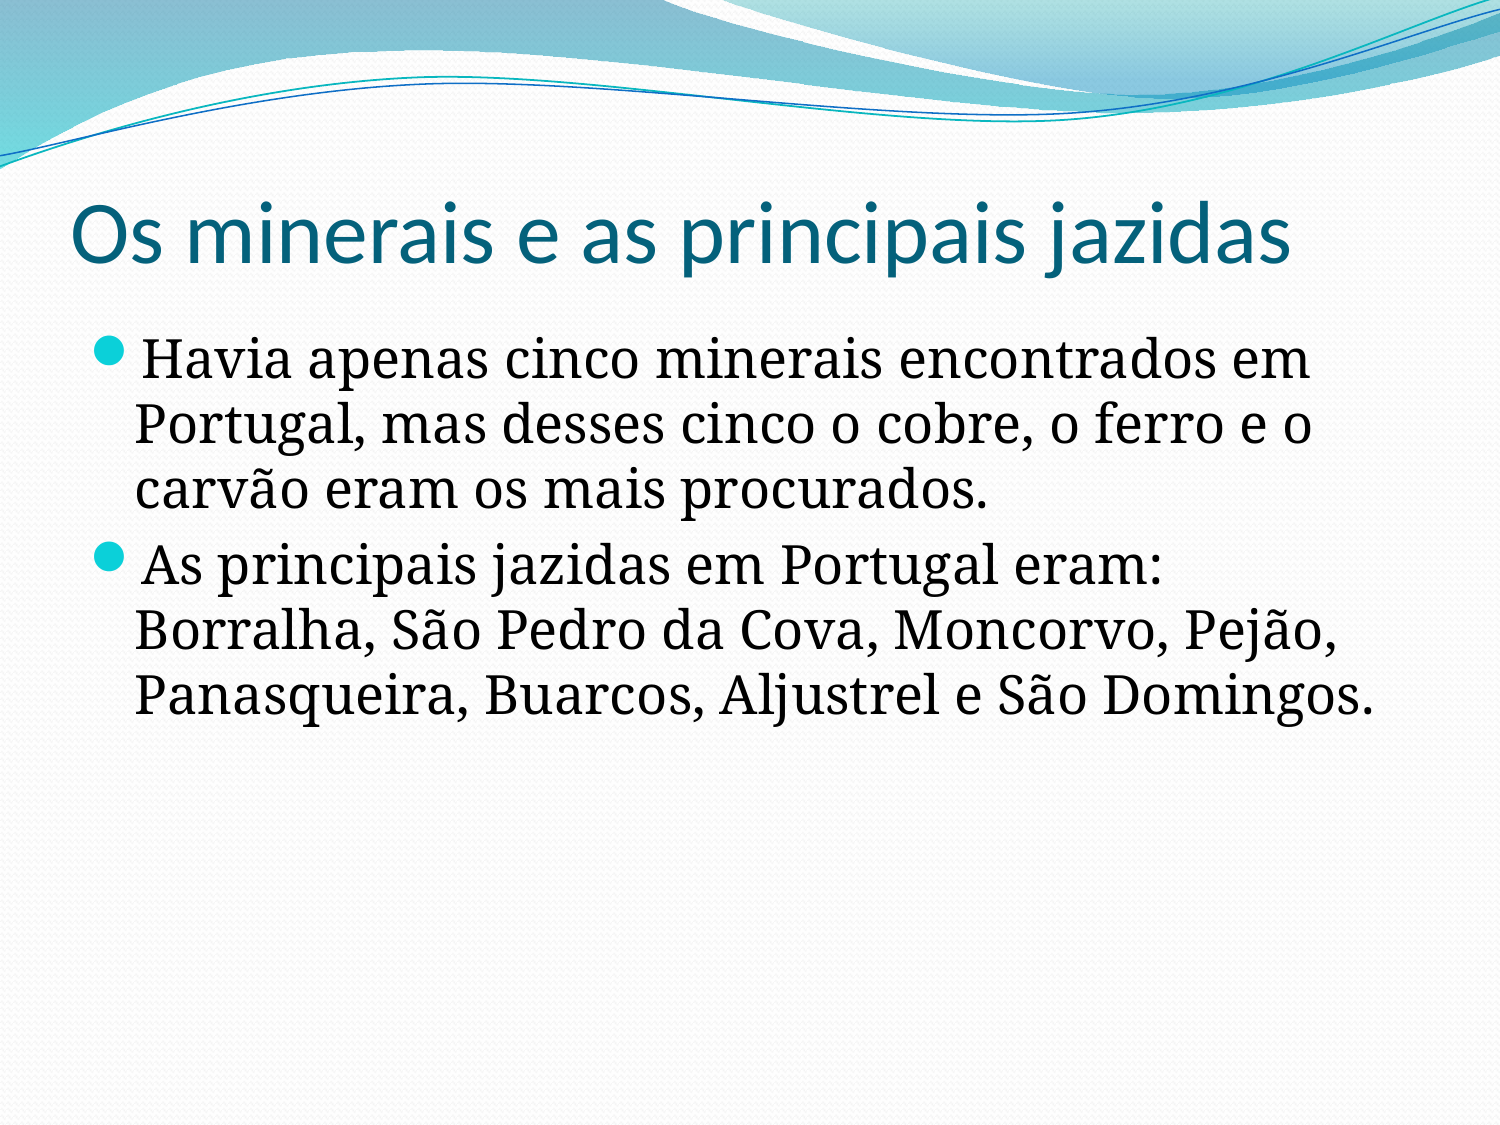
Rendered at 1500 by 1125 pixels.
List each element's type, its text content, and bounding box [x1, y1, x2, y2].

list Havia apenas cinco minerais encontrados em Portugal, mas desses cinco o cobre, o ferro e o carvão eram os mais procurados. As principais jazidas em Portugal eram: Borralha, São Pedro da Cova, Moncorvo, Pejão, Panasqueira, Buarcos, Aljustrel e São Domingos. [75, 317, 1425, 1038]
title Os minerais e as principais jazidas [70, 93, 1421, 282]
